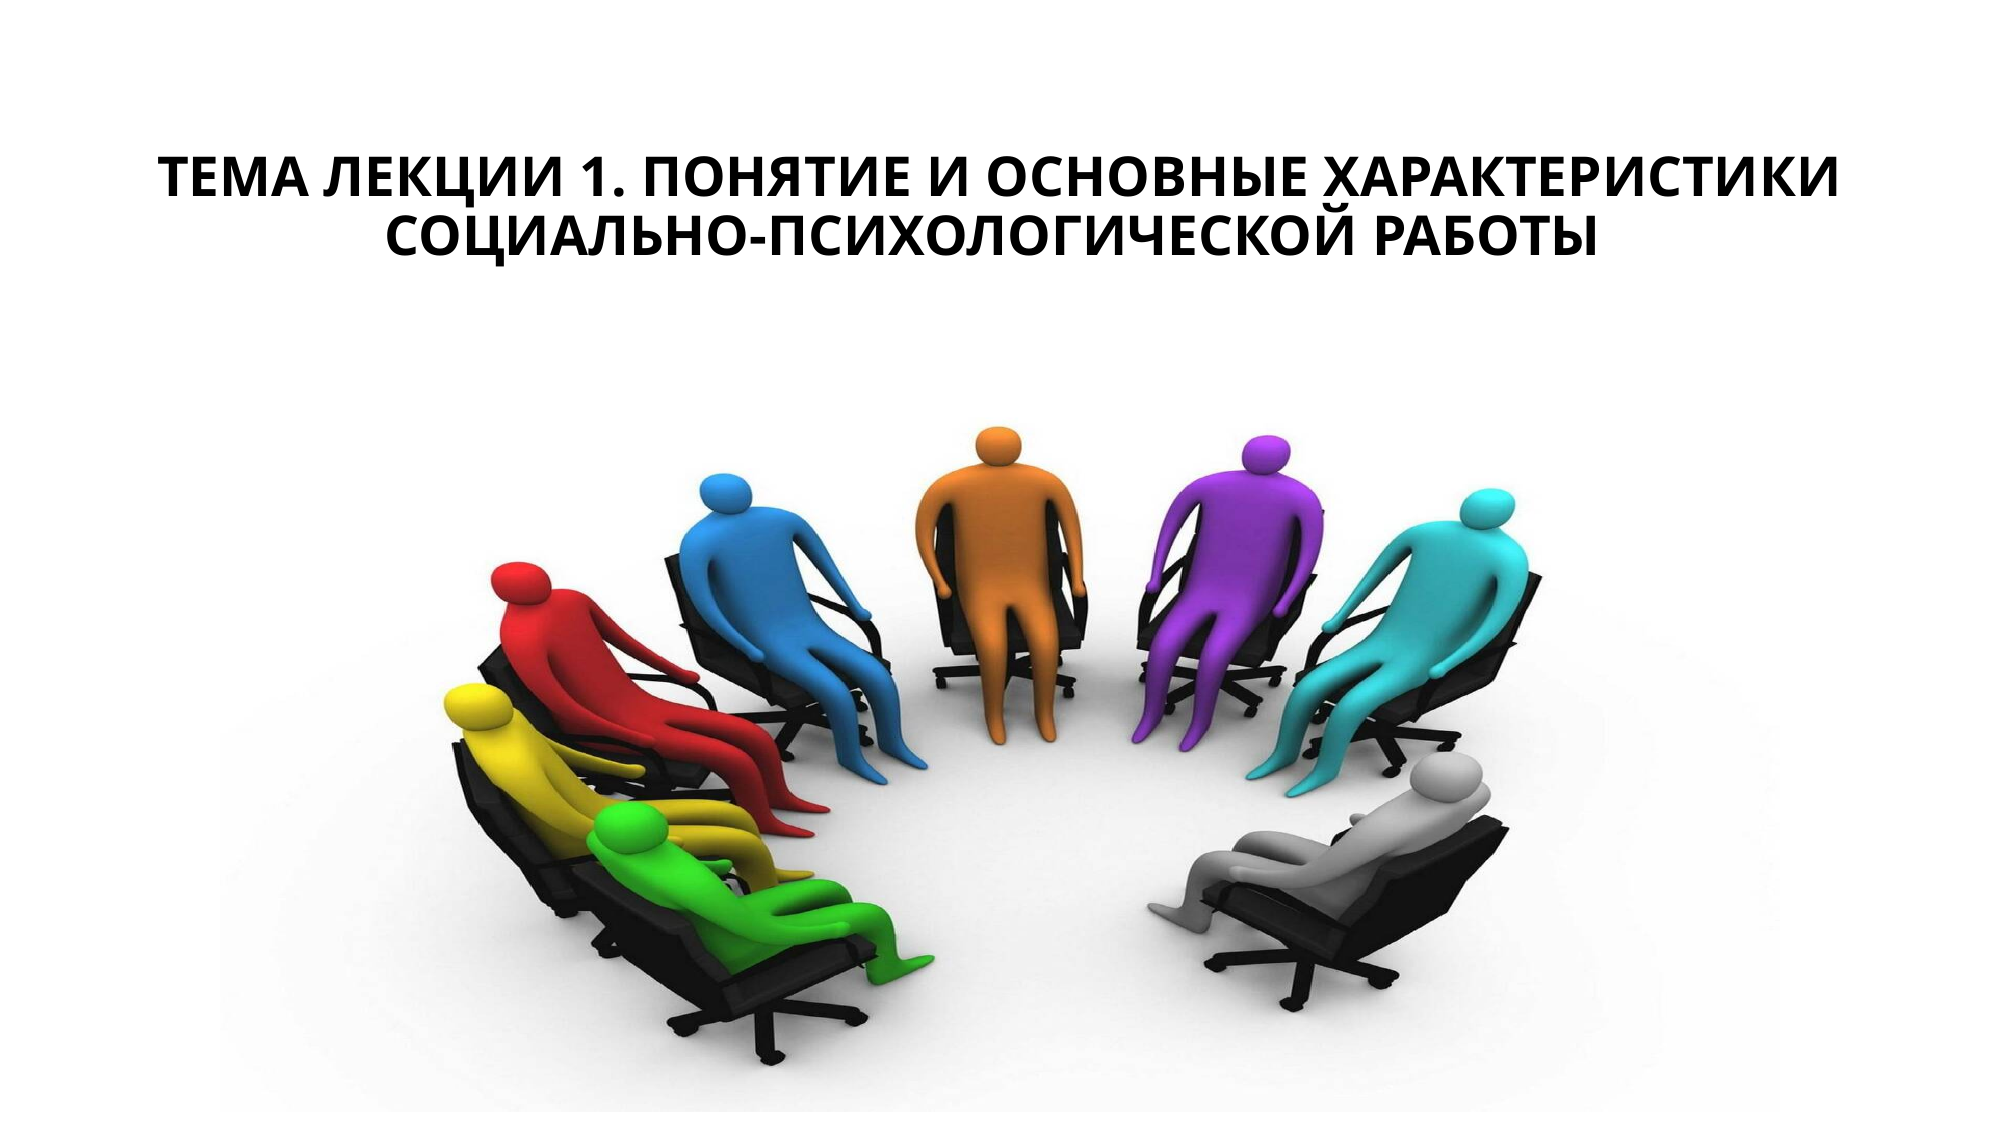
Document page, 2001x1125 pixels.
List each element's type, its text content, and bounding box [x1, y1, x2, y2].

title ТЕМА ЛЕКЦИИ 1. ПОНЯТИЕ И ОСНОВНЫЕ ХАРАКТЕРИСТИКИ СОЦИАЛЬНО-ПСИХОЛОГИЧЕСКОЙ РАБОТЫ [137, 59, 1863, 364]
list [220, 397, 1780, 1112]
